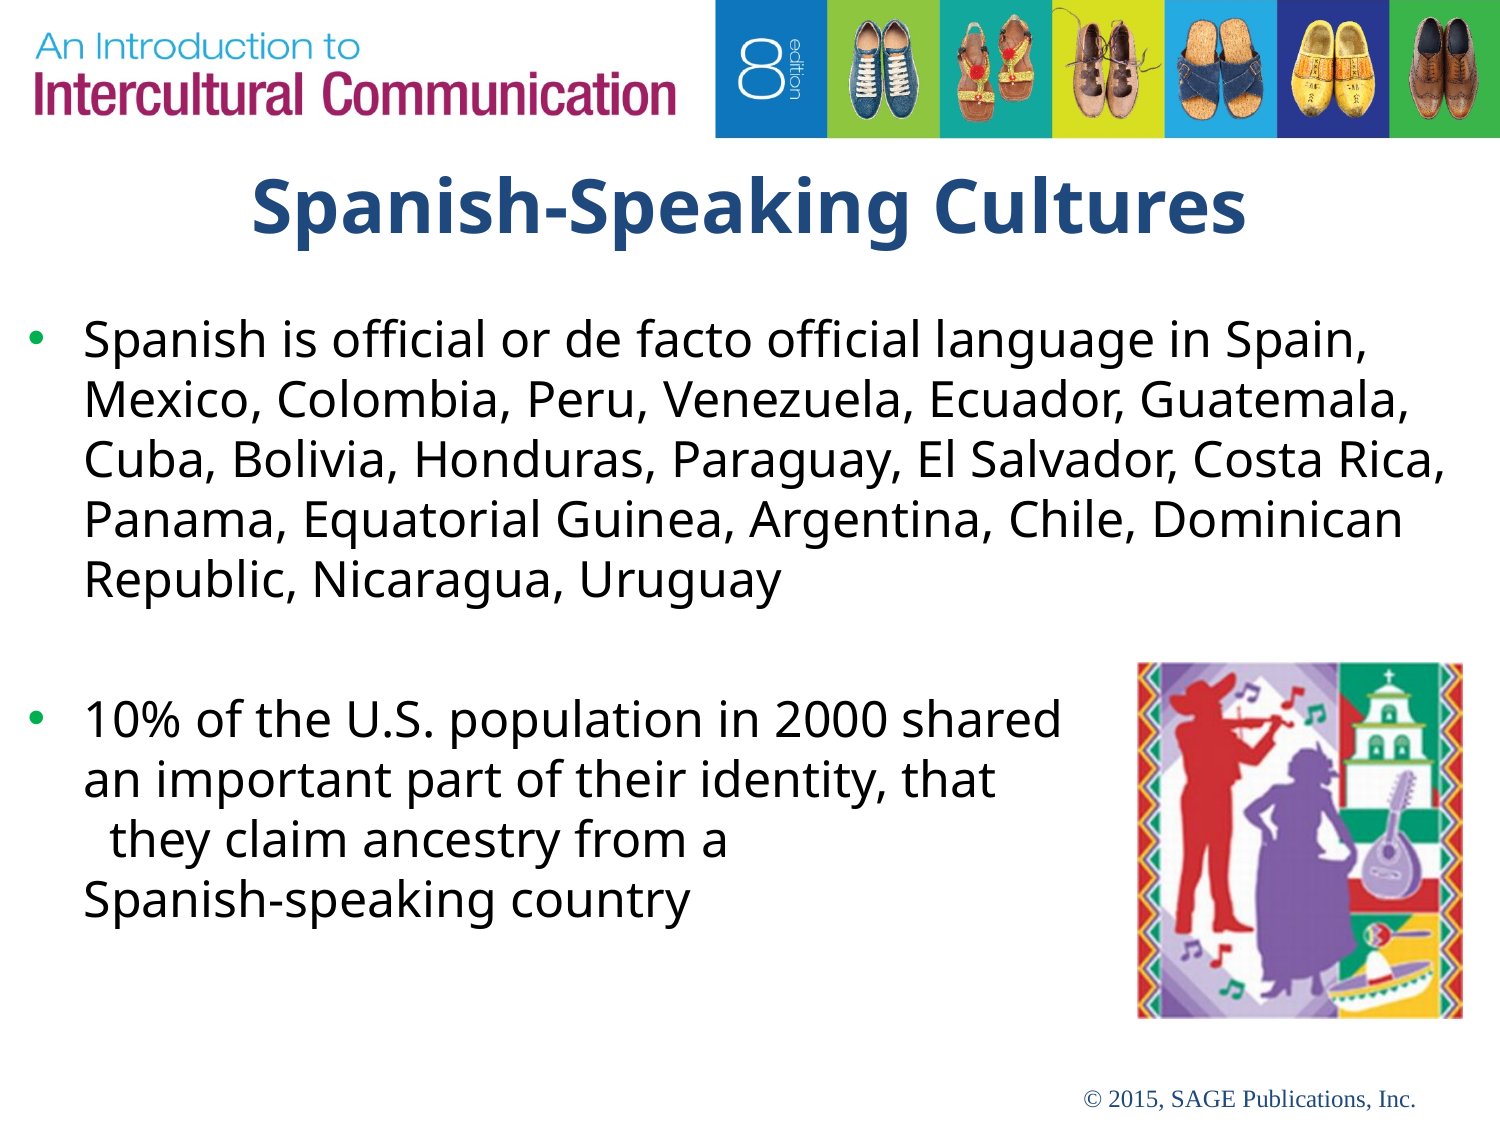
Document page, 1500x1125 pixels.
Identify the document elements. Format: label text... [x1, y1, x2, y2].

picture [0, 0, 1500, 137]
list Spanish is official or de facto official language in Spain, Mexico, Colombia, Peru, Venezuela, Ecuador, Guatemala, Cuba, Bolivia, Honduras, Paraguay, El Salvador, Costa Rica, Panama, Equatorial Guinea, Argentina, Chile, Dominican Republic, Nicaragua, Uruguay 10% of the U.S. population in 2000 shared an important part of their identity, that they claim ancestry from a Spanish-speaking country [12, 299, 1488, 1125]
picture [1137, 662, 1463, 1019]
text_box © 2015, SAGE Publications, Inc. [1012, 1067, 1488, 1125]
title Spanish-Speaking Cultures [0, 137, 1500, 271]
picture [0, 271, 1500, 1125]
